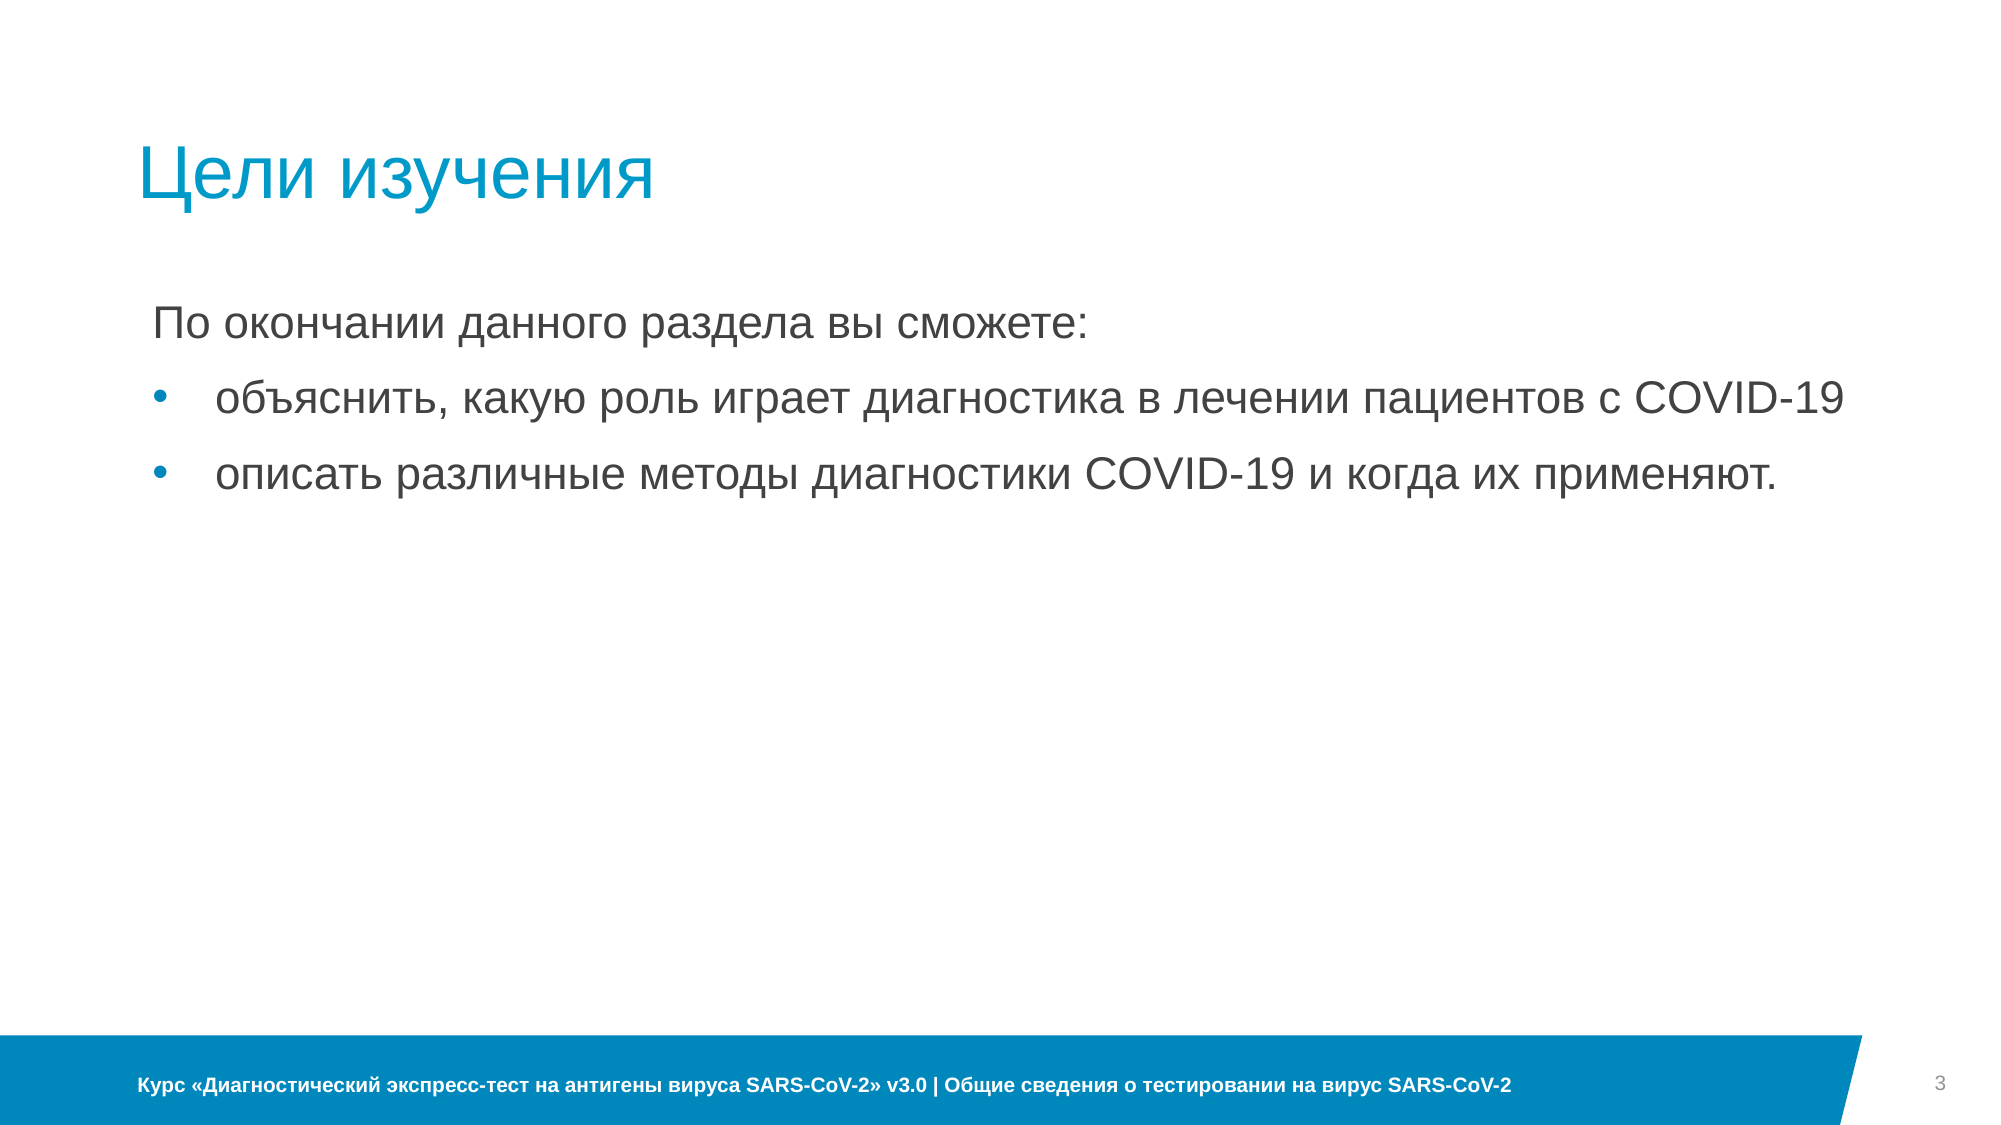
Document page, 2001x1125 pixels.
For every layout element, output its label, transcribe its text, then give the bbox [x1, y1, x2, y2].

list По окончании данного раздела вы сможете: объяснить, какую роль играет диагностика в лечении пациентов с COVID-19 описать различные методы диагностики COVID-19 и когда их применяют. [137, 284, 1885, 793]
slide_number 3 [1862, 1035, 1947, 1125]
title Цели изучения [137, 59, 1863, 215]
footer Курс «Диагностический экспресс-тест на антигены вируса SARS-CoV-2» v3.0 | Общие сведения о тестировании на вирус SARS-CoV-2 [137, 1042, 1604, 1125]
